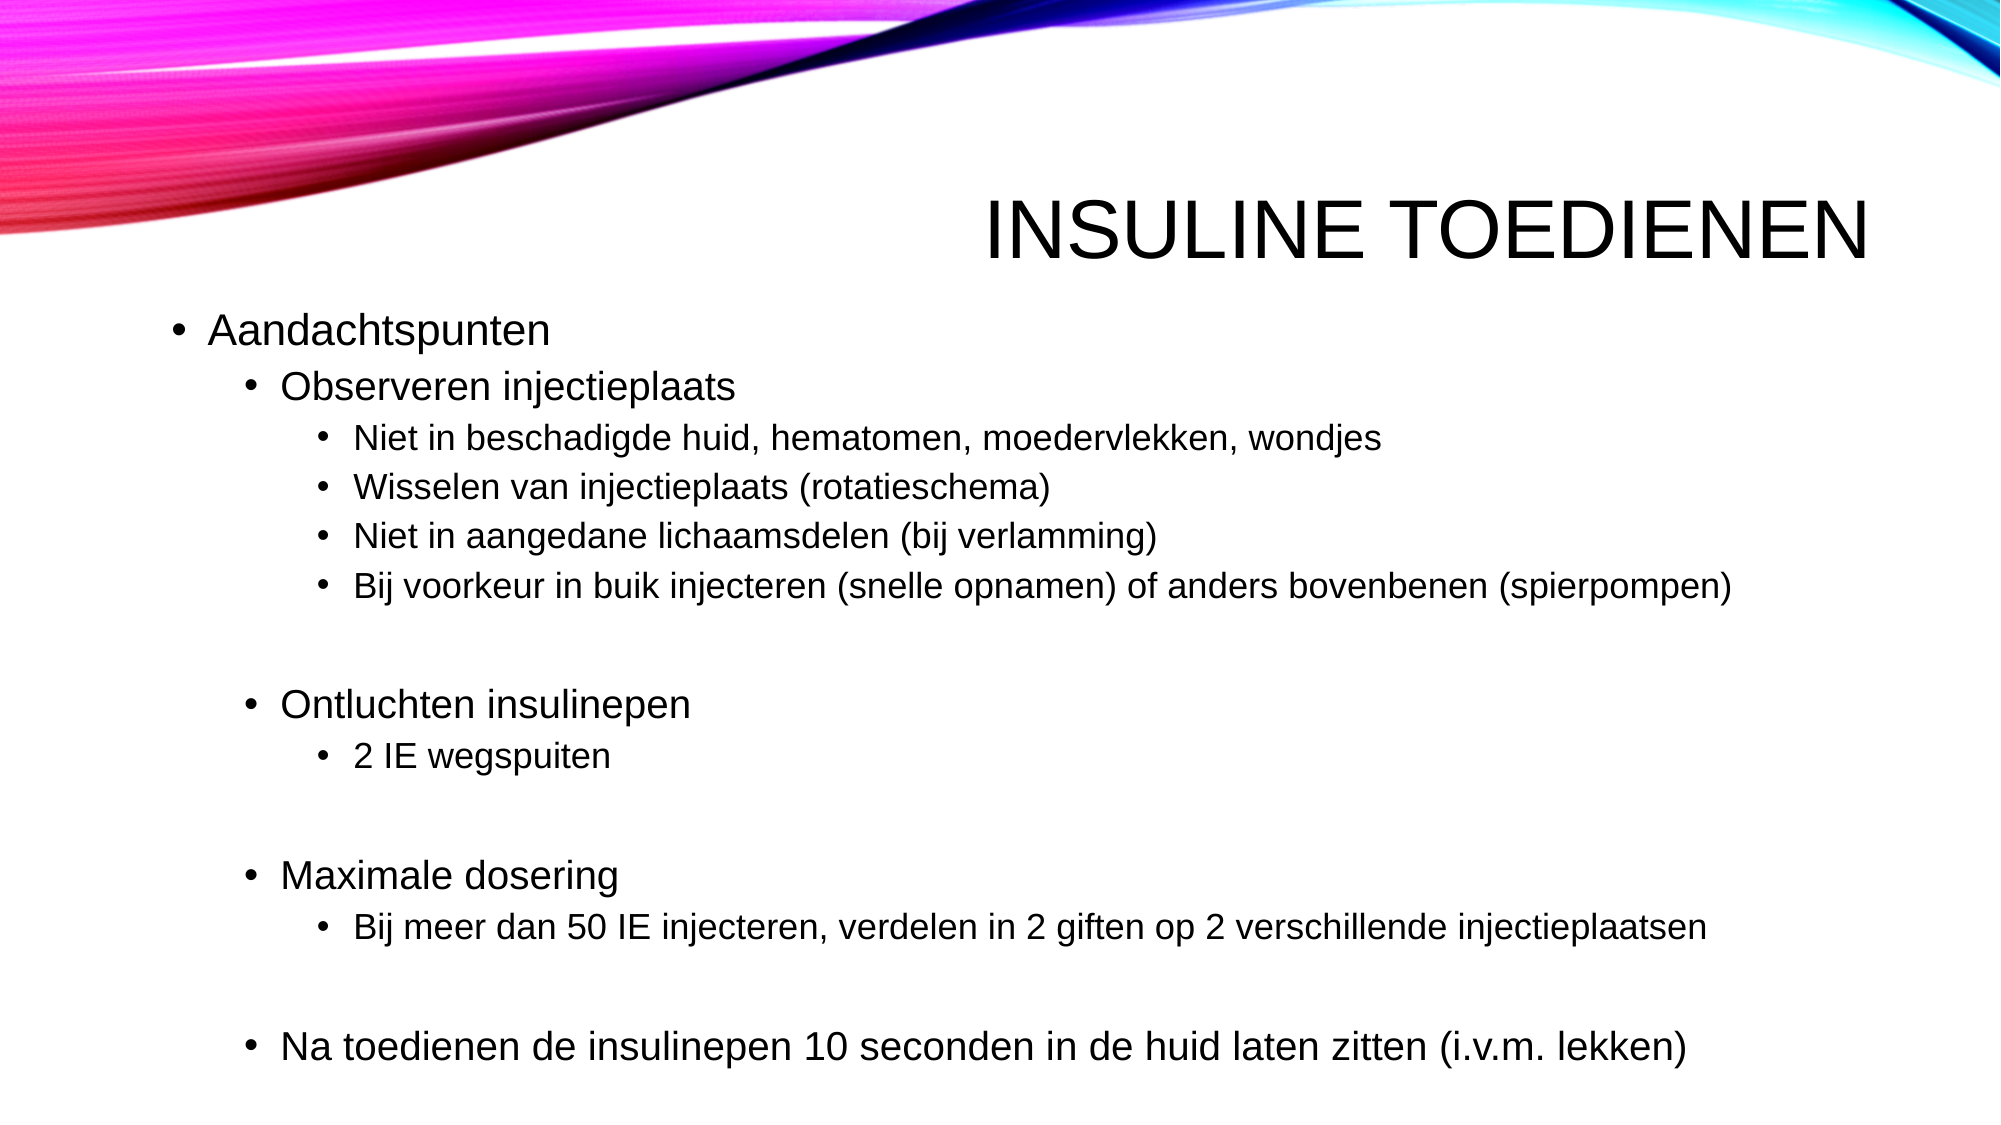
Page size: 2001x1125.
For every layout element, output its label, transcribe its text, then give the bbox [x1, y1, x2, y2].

title Insuline toedienen [474, 125, 1888, 299]
list Aandachtspunten Observeren injectieplaats Niet in beschadigde huid, hematomen, moedervlekken, wondjes Wisselen van injectieplaats (rotatieschema) Niet in aangedane lichaamsdelen (bij verlamming) Bij voorkeur in buik injecteren (snelle opnamen) of anders bovenbenen (spierpompen) Ontluchten insulinepen 2 IE wegspuiten Maximale dosering Bij meer dan 50 IE injecteren, verdelen in 2 giften op 2 verschillende injectieplaatsen Na toedienen de insulinepen 10 seconden in de huid laten zitten (i.v.m. lekken) [156, 299, 1932, 1082]
picture [1890, 0, 2000, 75]
picture [1910, 0, 2000, 45]
picture [0, 0, 2000, 237]
